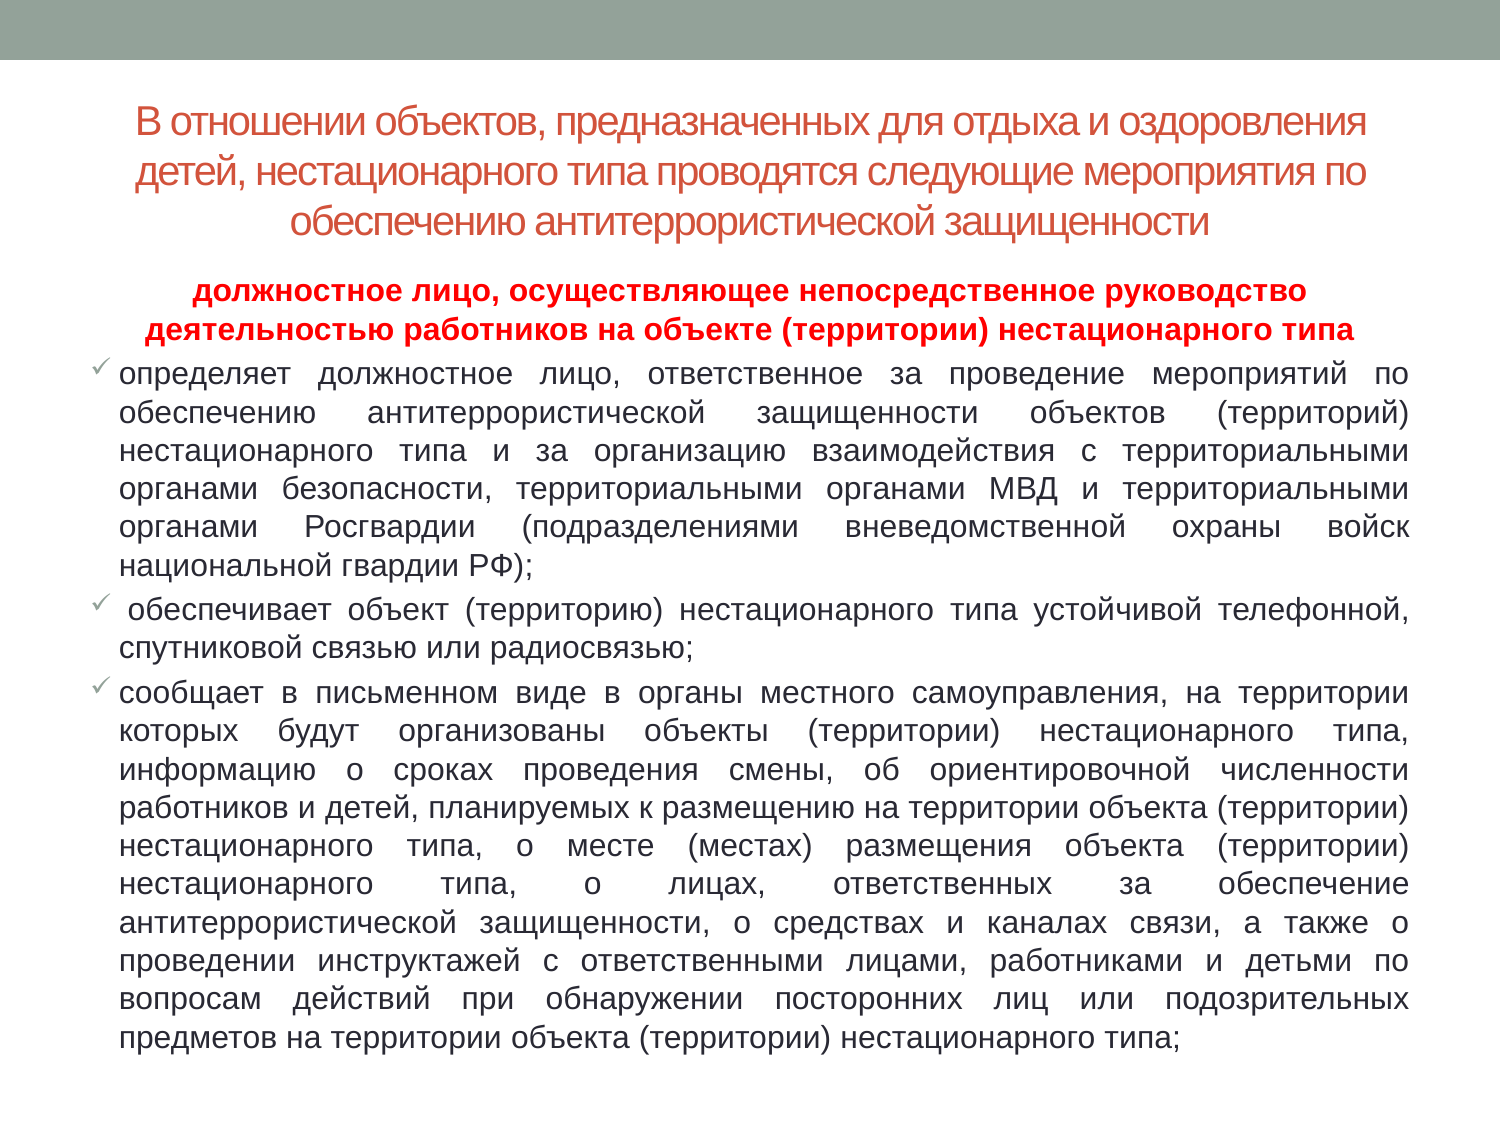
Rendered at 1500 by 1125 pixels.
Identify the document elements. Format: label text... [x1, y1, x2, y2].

list должностное лицо, осуществляющее непосредственное руководство деятельностью работников на объекте (территории) нестационарного типа определяет должностное лицо, ответственное за проведение мероприятий по обеспечению антитеррористической защищенности объектов (территорий) нестационарного типа и за организацию взаимодействия с территориальными органами безопасности, территориальными органами МВД и территориальными органами Росгвардии (подразделениями вневедомственной охраны войск национальной гвардии РФ); обеспечивает объект (территорию) нестационарного типа устойчивой телефонной, спутниковой связью или радиосвязью; сообщает в письменном виде в органы местного самоуправления, на территории которых будут организованы объекты (территории) нестационарного типа, информацию о сроках проведения смены, об ориентировочной численности работников и детей, планируемых к размещению на территории объекта (территории) нестационарного типа, о месте (местах) размещения объекта (территории) нестационарного типа, о лицах, ответственных за обеспечение антитеррористической защищенности, о средствах и каналах связи, а также о проведении инструктажей с ответственными лицами, работниками и детьми по вопросам действий при обнаружении посторонних лиц или подозрительных предметов на территории объекта (территории) нестационарного типа; [75, 262, 1425, 1063]
title В отношении объектов, предназначенных для отдыха и оздоровления детей, нестационарного типа проводятся следующие мероприятия по обеспечению антитеррористической защищенности [75, 87, 1425, 250]
